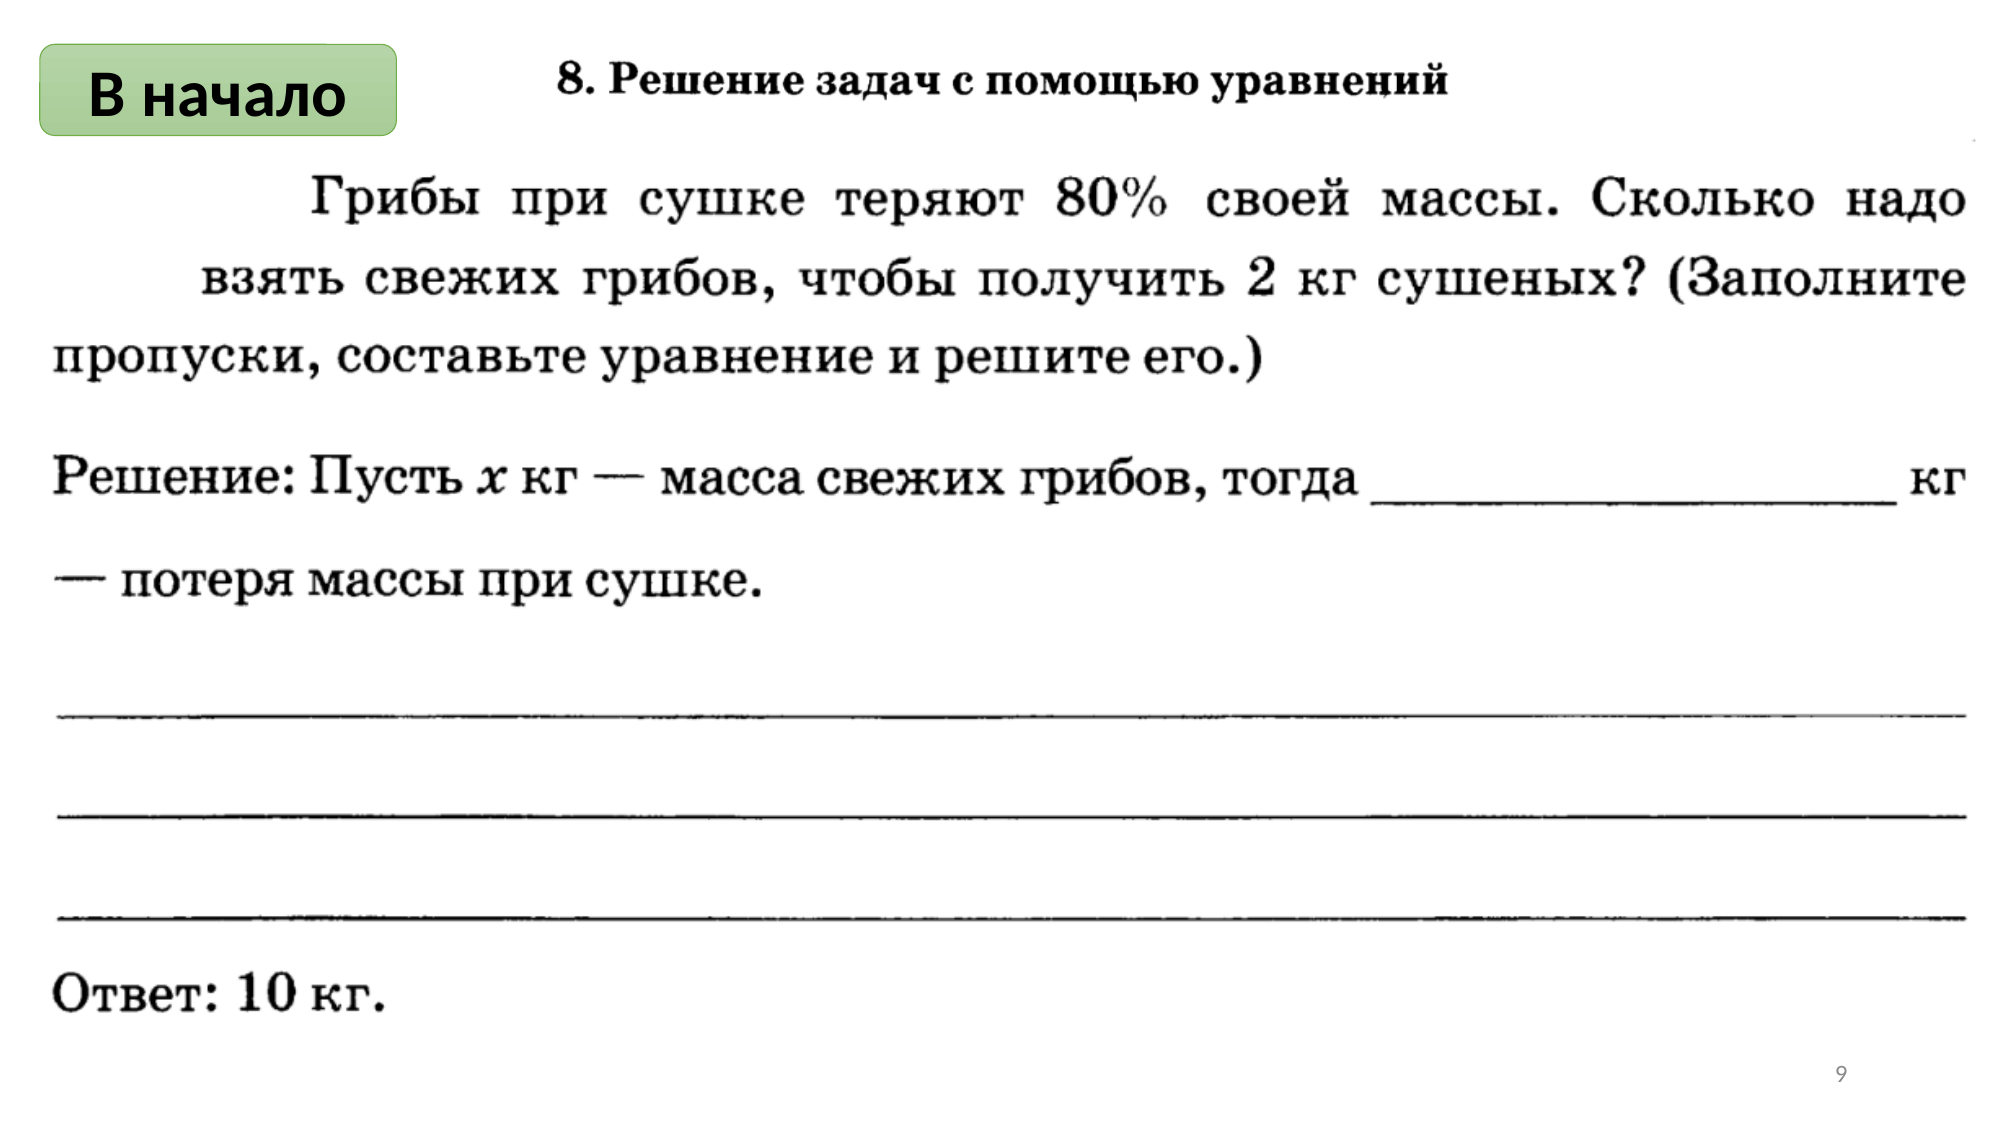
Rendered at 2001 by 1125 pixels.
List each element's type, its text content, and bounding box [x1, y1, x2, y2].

slide_number 9 [1412, 1042, 1863, 1103]
text_box В начало [39, 43, 397, 127]
picture [22, 33, 2000, 1021]
